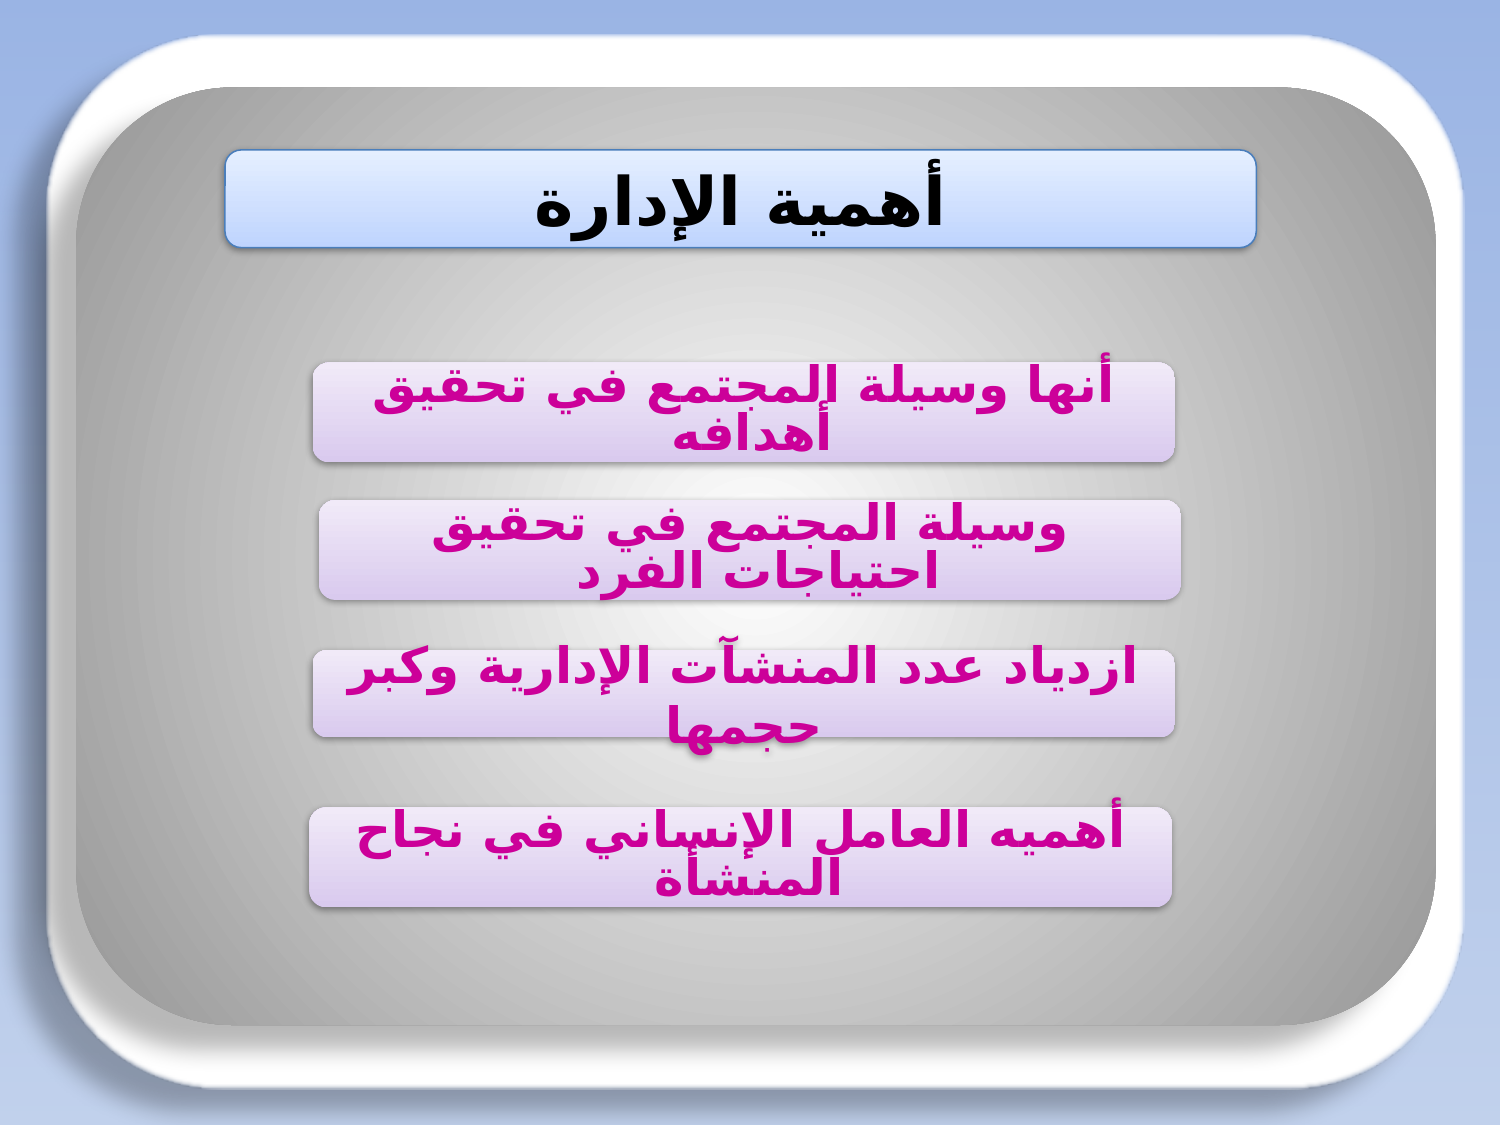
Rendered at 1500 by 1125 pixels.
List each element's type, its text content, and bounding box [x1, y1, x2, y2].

text_box أهميه العامل الإنساني في نجاح المنشأة [308, 806, 1173, 909]
text_box ازدياد عدد المنشآت الإدارية وكبر حجمها [311, 649, 1176, 739]
text_box [0, 0, 1500, 1125]
text_box أهمية الإدارة [224, 149, 1258, 249]
text_box [74, 85, 1438, 1028]
text_box أنها وسيلة المجتمع في تحقيق أهدافه [311, 361, 1176, 464]
text_box [53, 34, 1468, 1089]
text_box وسيلة المجتمع في تحقيق احتياجات الفرد [318, 499, 1183, 601]
